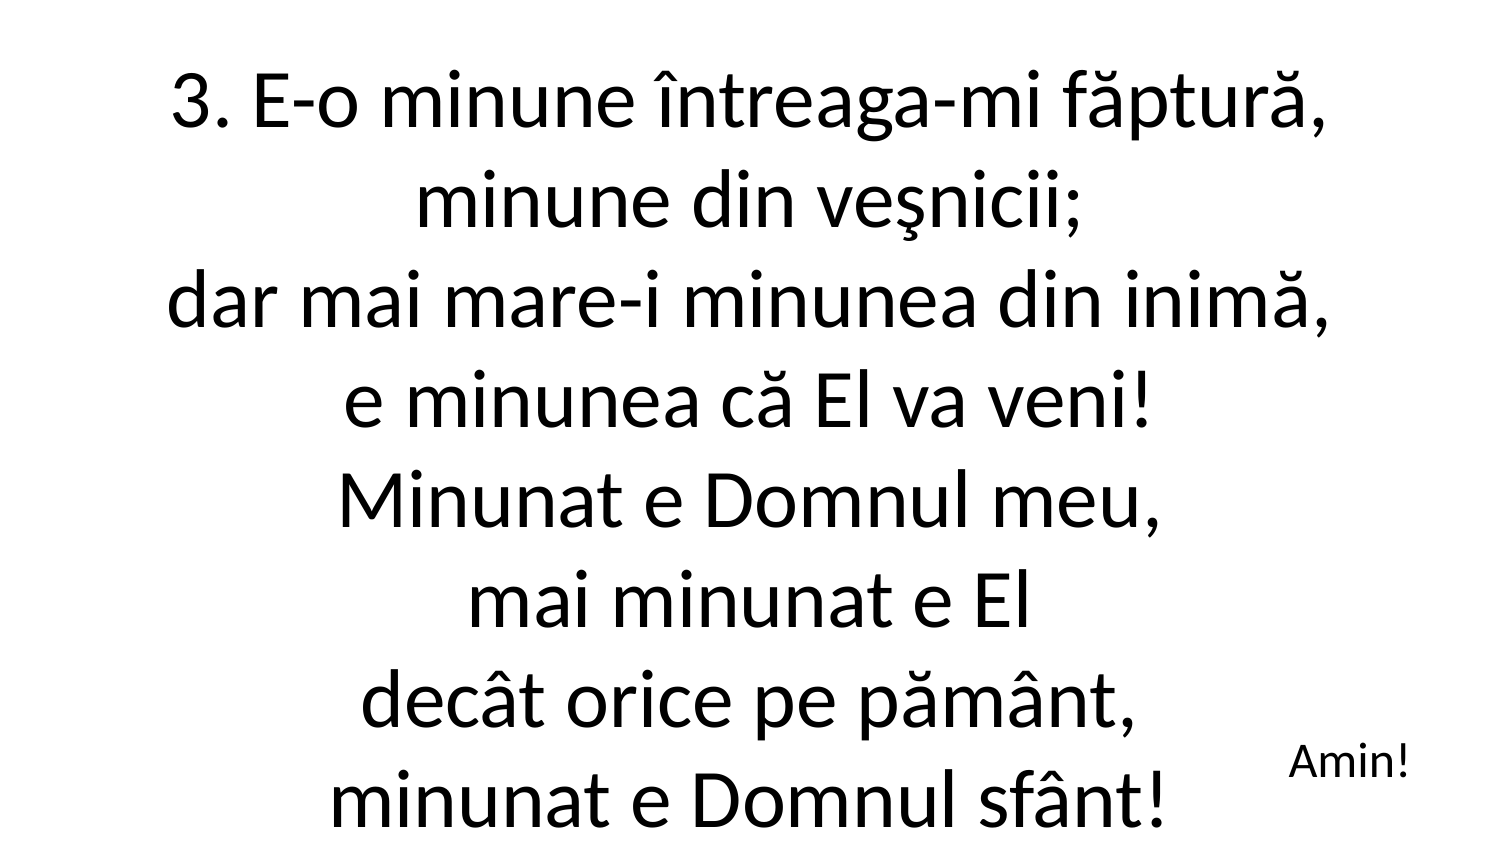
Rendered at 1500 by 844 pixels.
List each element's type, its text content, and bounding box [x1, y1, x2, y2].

text_box Amin! [1273, 674, 1427, 795]
text_box 3. E-o minune întreaga-mi făptură, minune din veşnicii; dar mai mare-i minunea din inimă, e minunea că El va veni! Minunat e Domnul meu, mai minunat e El decât orice pe pământ, minunat e Domnul sfânt! [151, 0, 1348, 844]
